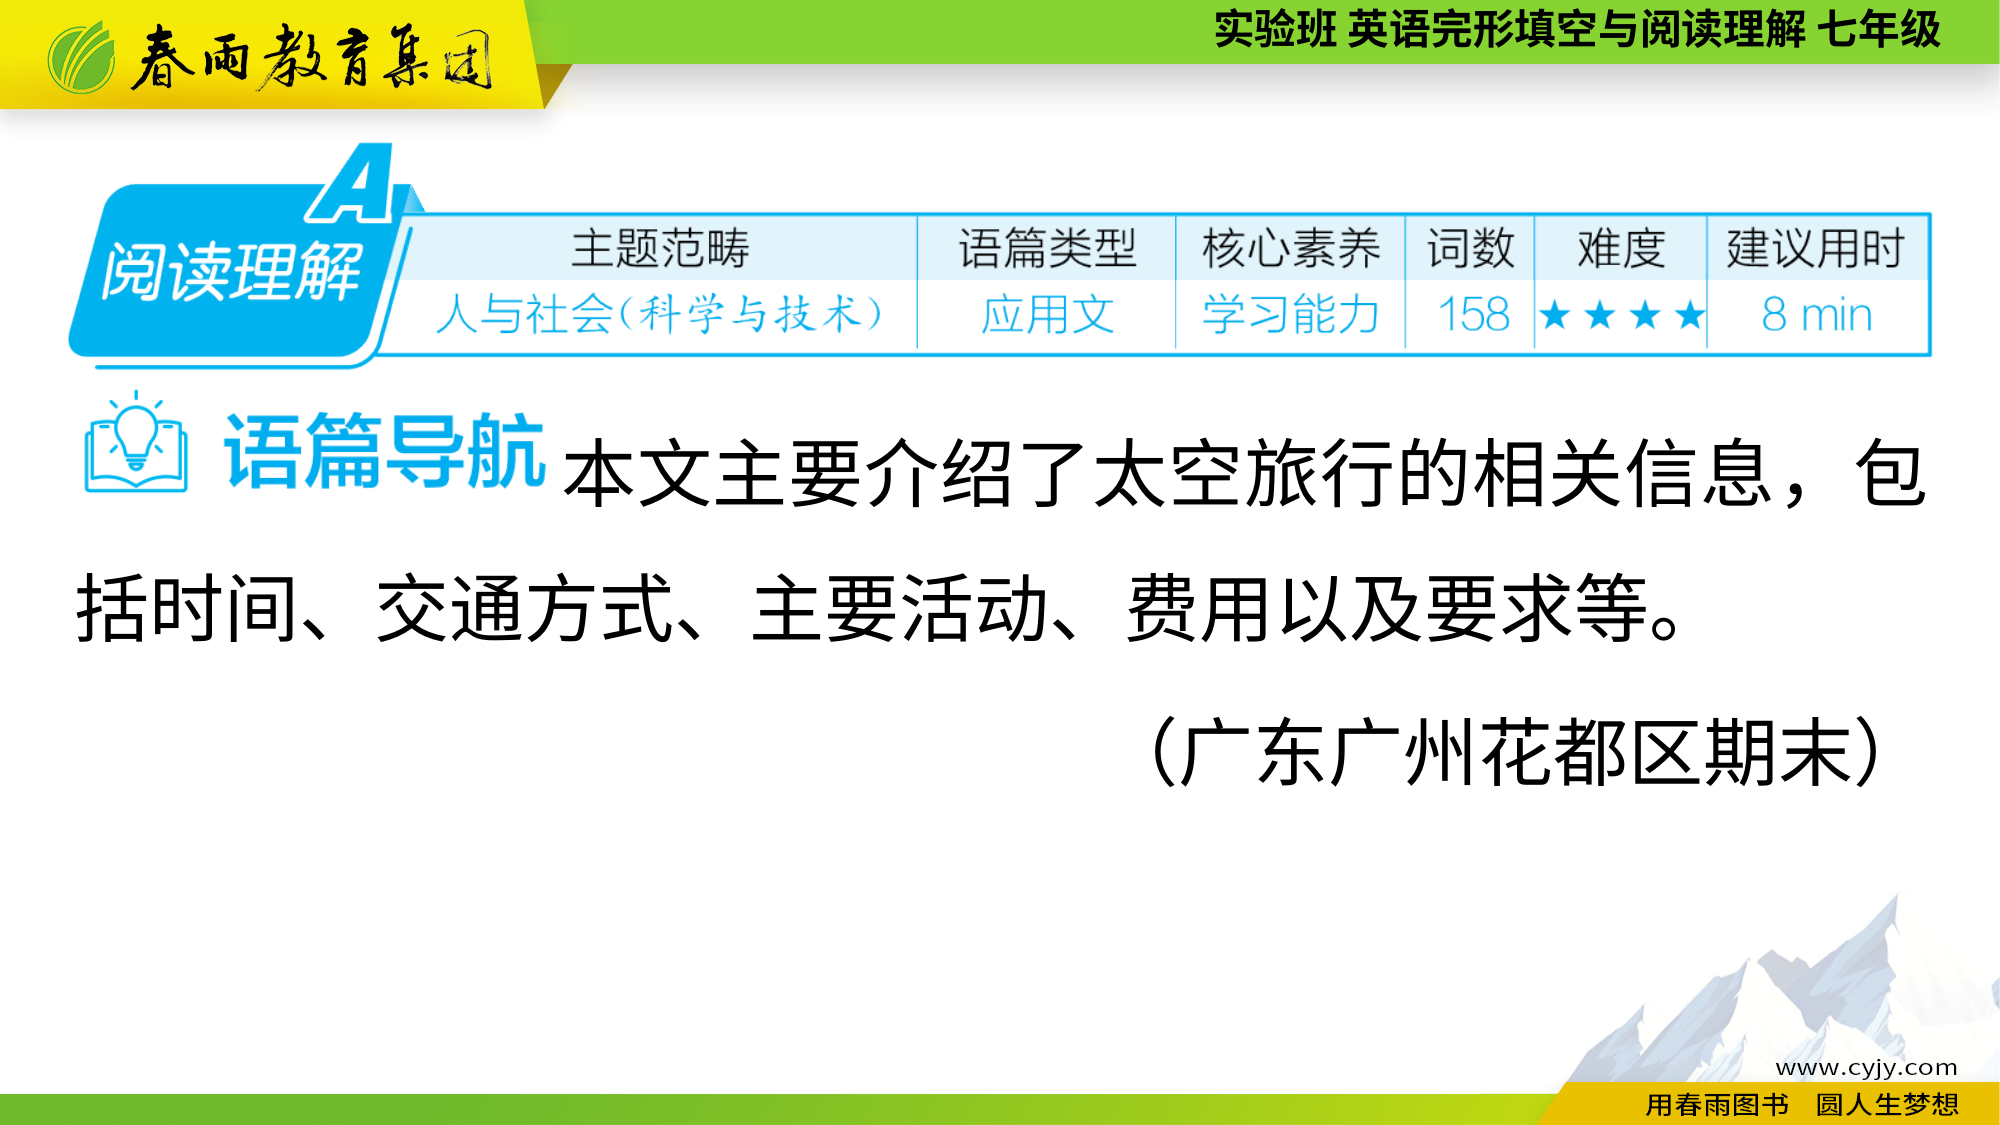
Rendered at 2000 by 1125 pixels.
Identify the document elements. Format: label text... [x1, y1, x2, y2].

text_box （广东广州花都区期末） [1035, 652, 1944, 803]
picture [0, 0, 2000, 1125]
text_box 本文主要介绍了太空旅行的相关信息，包括时间、交通方式、主要活动、费用以及要求等。 [59, 386, 1944, 659]
